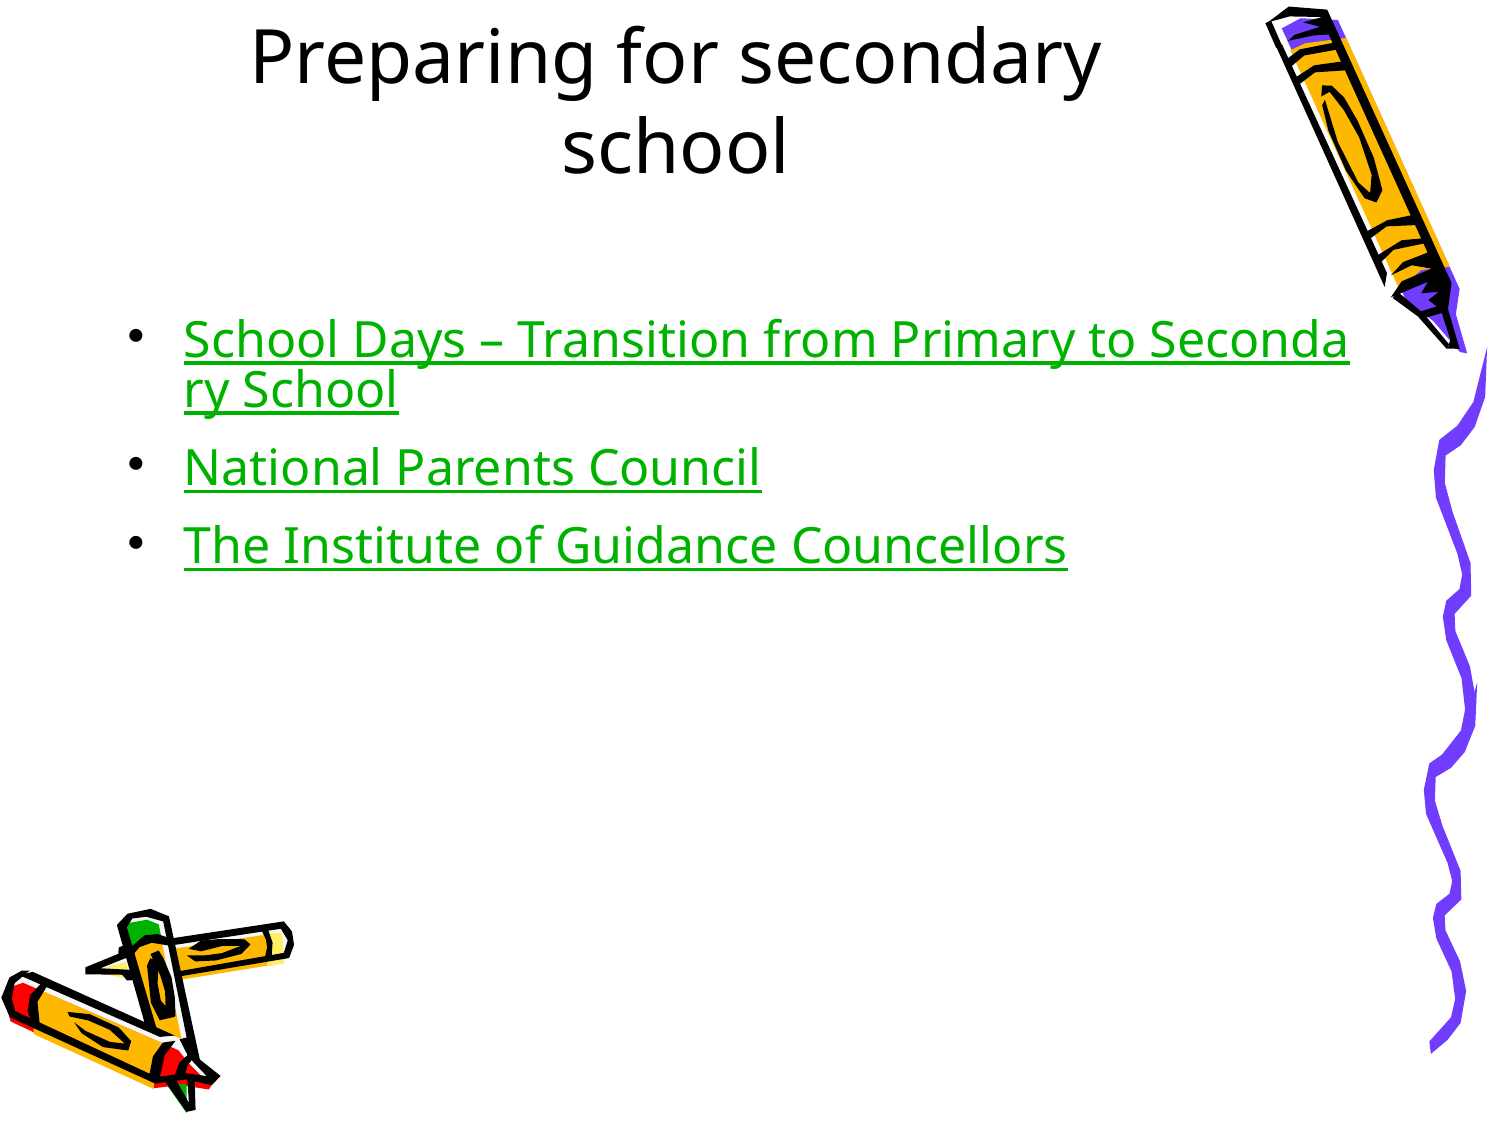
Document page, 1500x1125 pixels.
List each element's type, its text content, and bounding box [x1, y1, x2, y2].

list School Days – Transition from Primary to Secondary School National Parents Council The Institute of Guidance Councellors [112, 299, 1376, 901]
title Preparing for secondary school [112, 24, 1240, 197]
